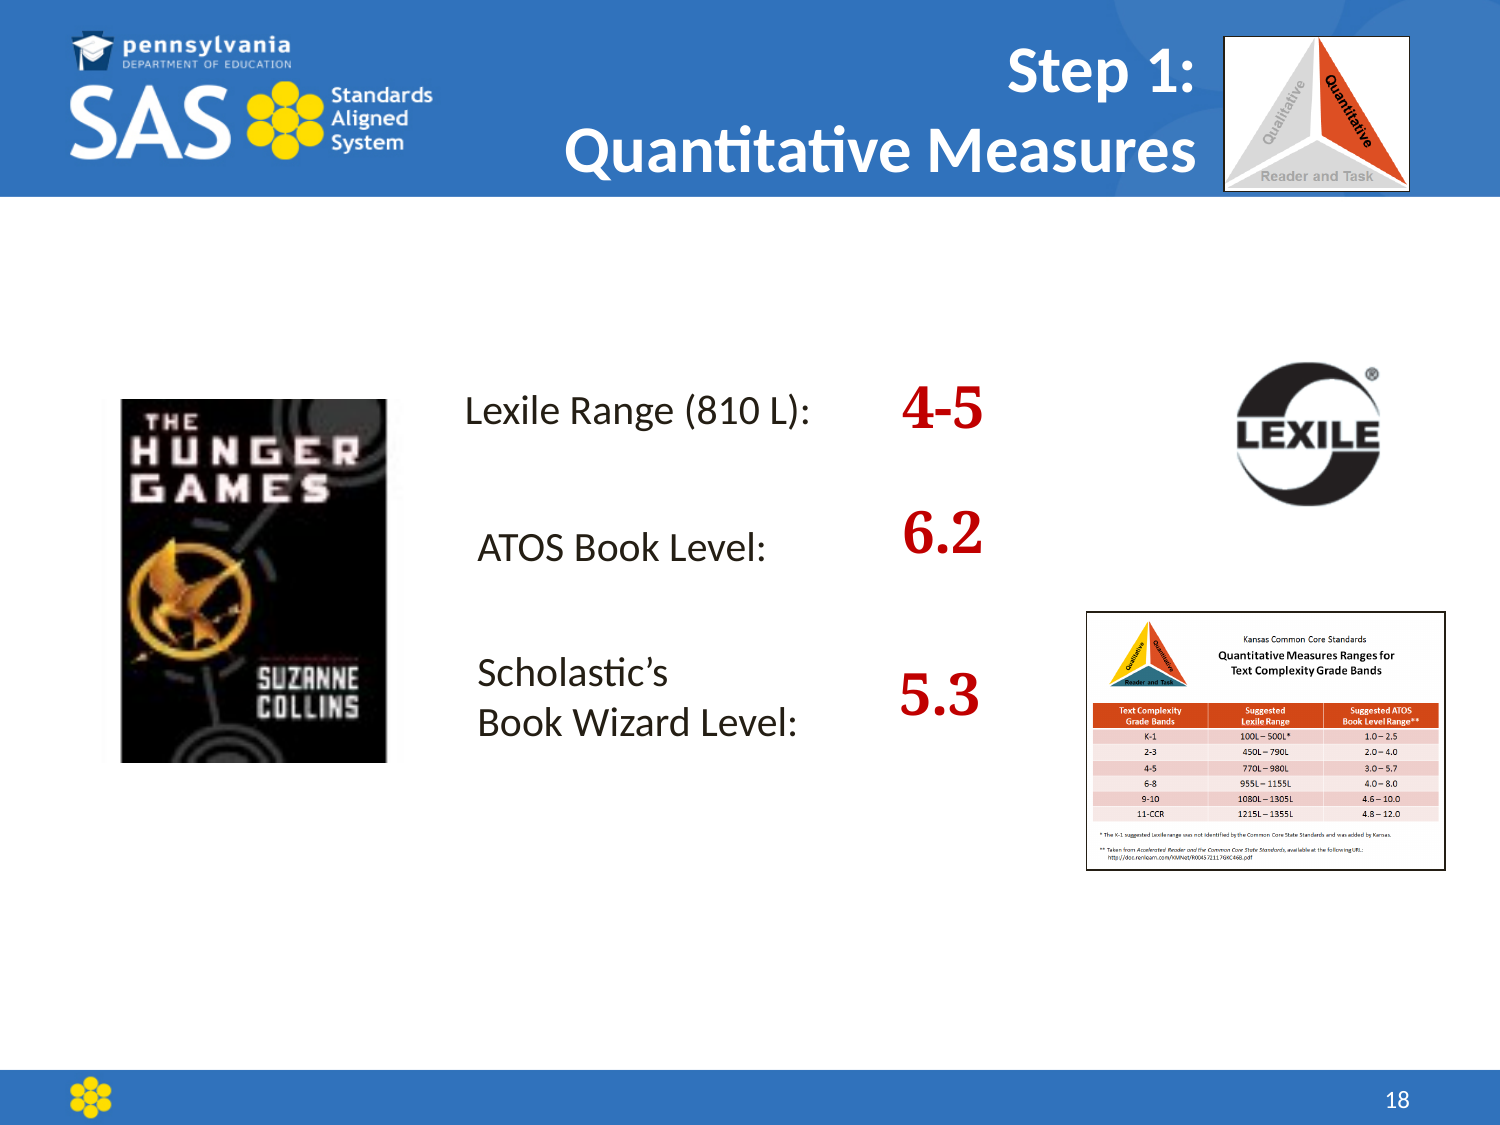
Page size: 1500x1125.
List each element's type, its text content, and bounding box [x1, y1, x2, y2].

picture [0, 0, 1500, 1125]
text_box Scholastic’s Book Wizard Level: [462, 637, 850, 753]
text_box ATOS Book Level: [462, 512, 850, 578]
title Step 1: Quantitative Measures [487, 0, 1213, 212]
text_box 5.3 [884, 650, 997, 735]
text_box 4-5 [887, 362, 1175, 448]
slide_number 18 [1247, 1072, 1425, 1125]
text_box 6.2 [887, 487, 1100, 573]
text_box Lexile Range (810 L): [449, 375, 887, 440]
